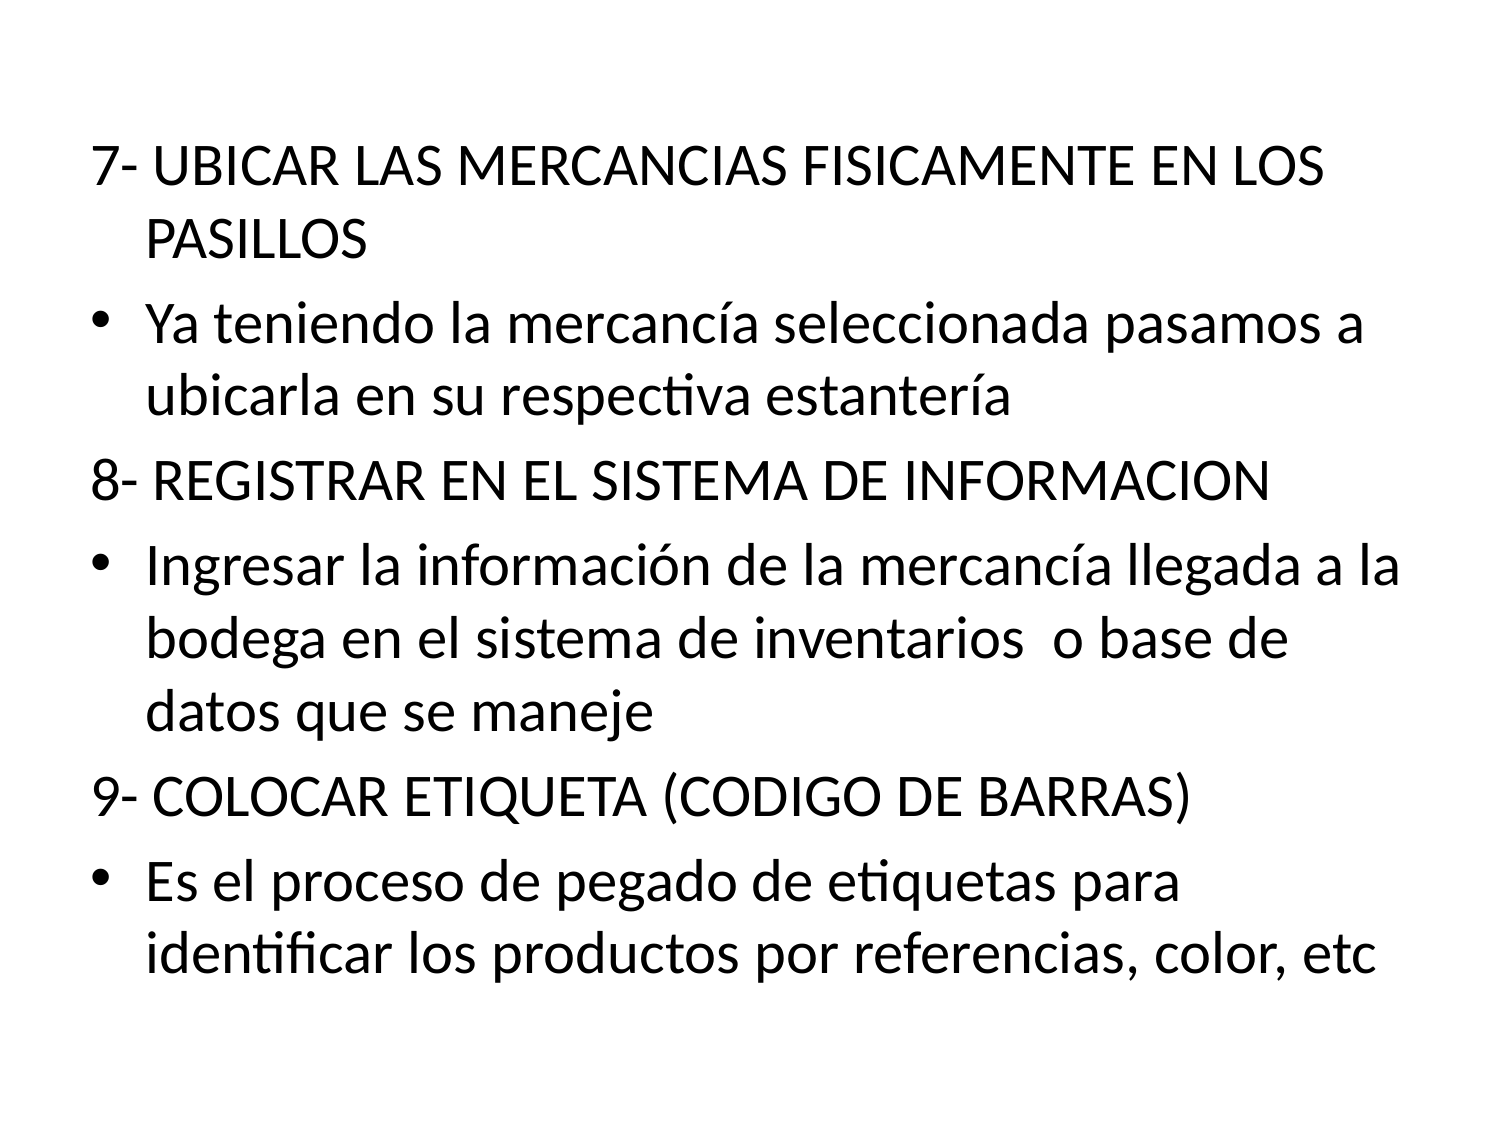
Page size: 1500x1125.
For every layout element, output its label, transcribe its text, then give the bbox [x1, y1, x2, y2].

list 7- UBICAR LAS MERCANCIAS FISICAMENTE EN LOS PASILLOS Ya teniendo la mercancía seleccionada pasamos a ubicarla en su respectiva estantería 8- REGISTRAR EN EL SISTEMA DE INFORMACION Ingresar la información de la mercancía llegada a la bodega en el sistema de inventarios o base de datos que se maneje 9- COLOCAR ETIQUETA (CODIGO DE BARRAS) Es el proceso de pegado de etiquetas para identificar los productos por referencias, color, etc [75, 117, 1425, 1055]
